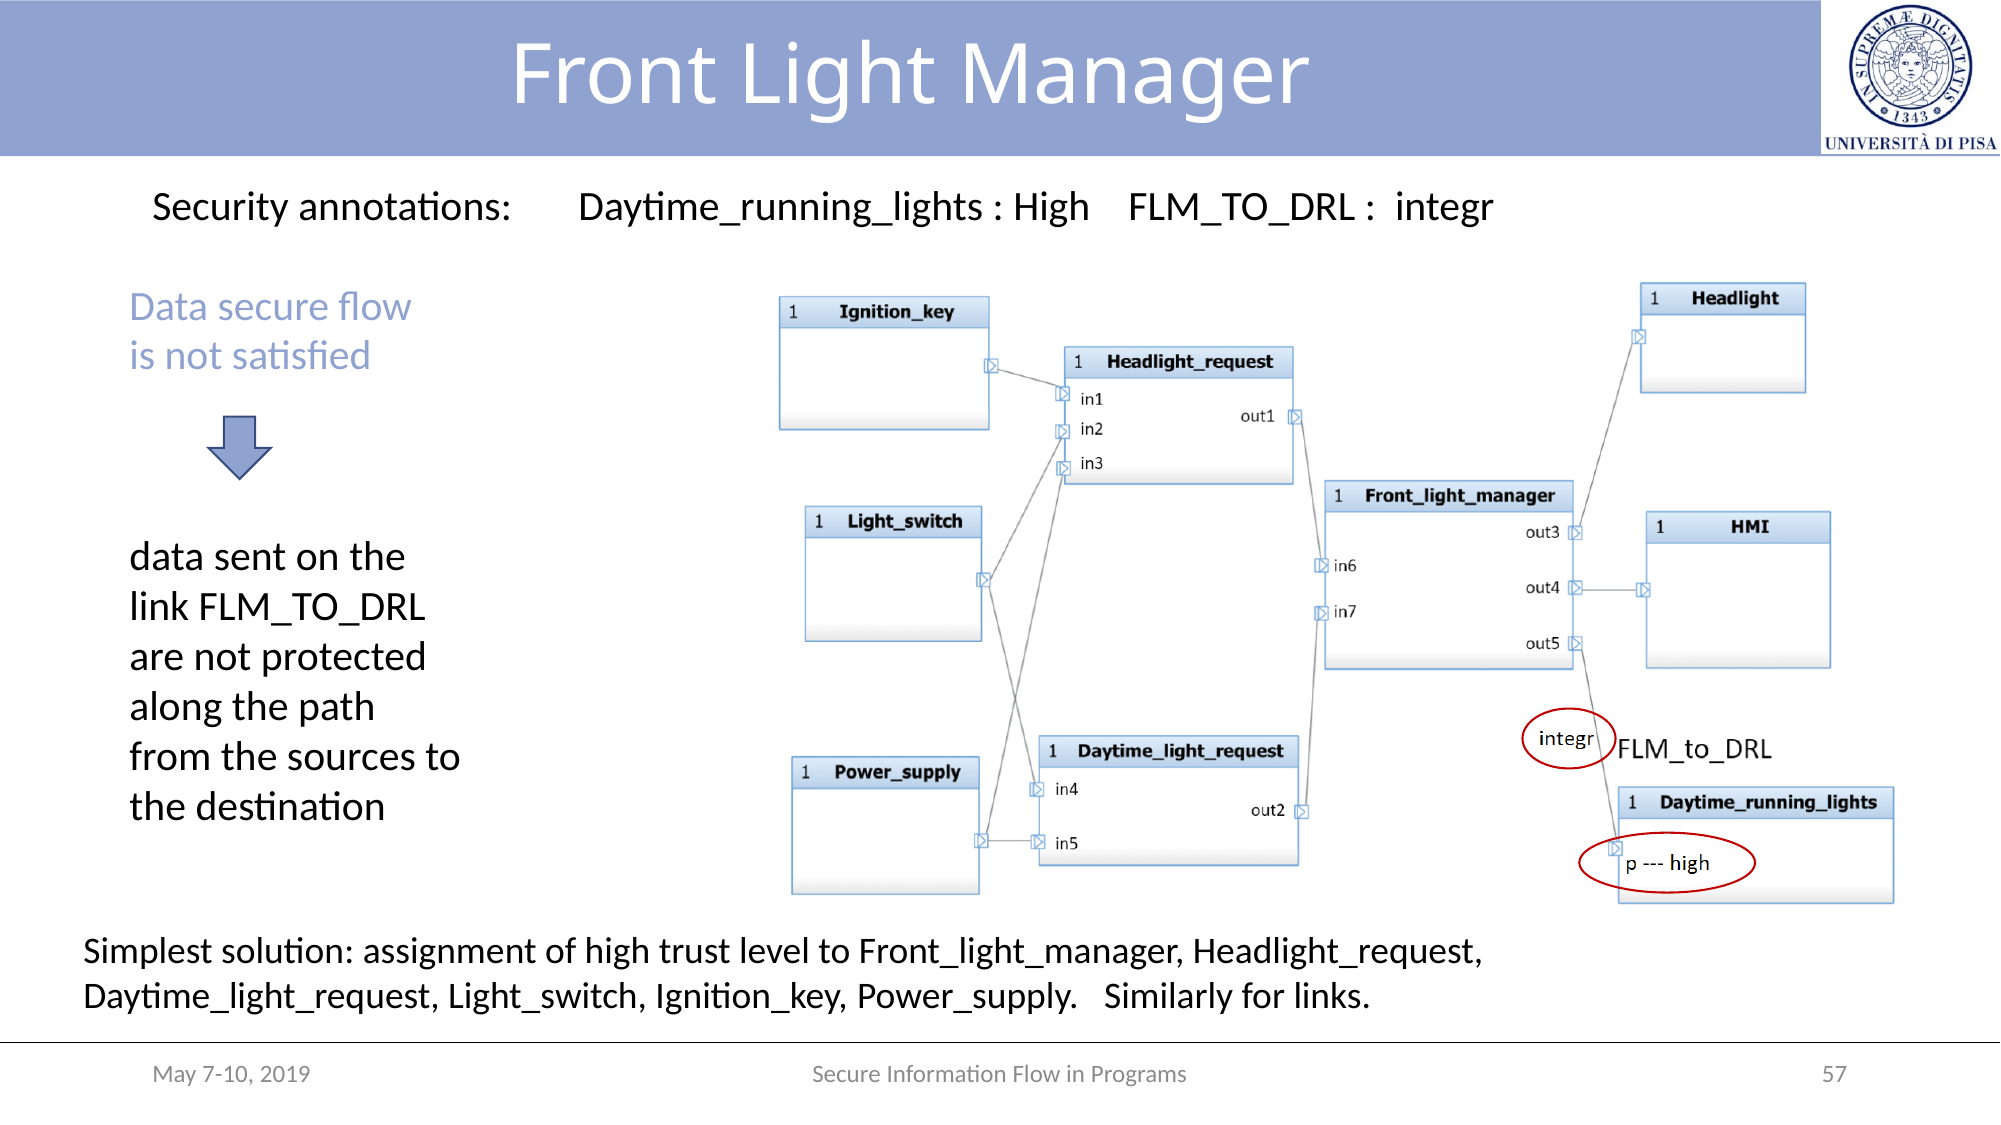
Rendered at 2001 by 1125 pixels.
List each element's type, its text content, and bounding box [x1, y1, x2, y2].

text_box Simplest solution: assignment of high trust level to Front_light_manager, Headlight_request, Daytime_light_request, Light_switch, Ignition_key, Power_supply. Similarly for links. [68, 918, 1580, 1063]
text_box [205, 415, 274, 481]
picture [1822, 0, 2000, 154]
slide_number 57 [1412, 1042, 1863, 1103]
picture [763, 270, 1912, 918]
text_box Security annotations: Daytime_running_lights : High FLM_TO_DRL : integr [137, 171, 1580, 237]
text_box Data secure flow is not satisfied data sent on the link FLM_TO_DRL are not protected along the path from the sources to the destination [114, 270, 486, 836]
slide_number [137, 1063, 588, 1103]
footer Secure Information Flow in Programs [662, 1063, 1338, 1103]
title Front Light Manager [0, 0, 1822, 154]
